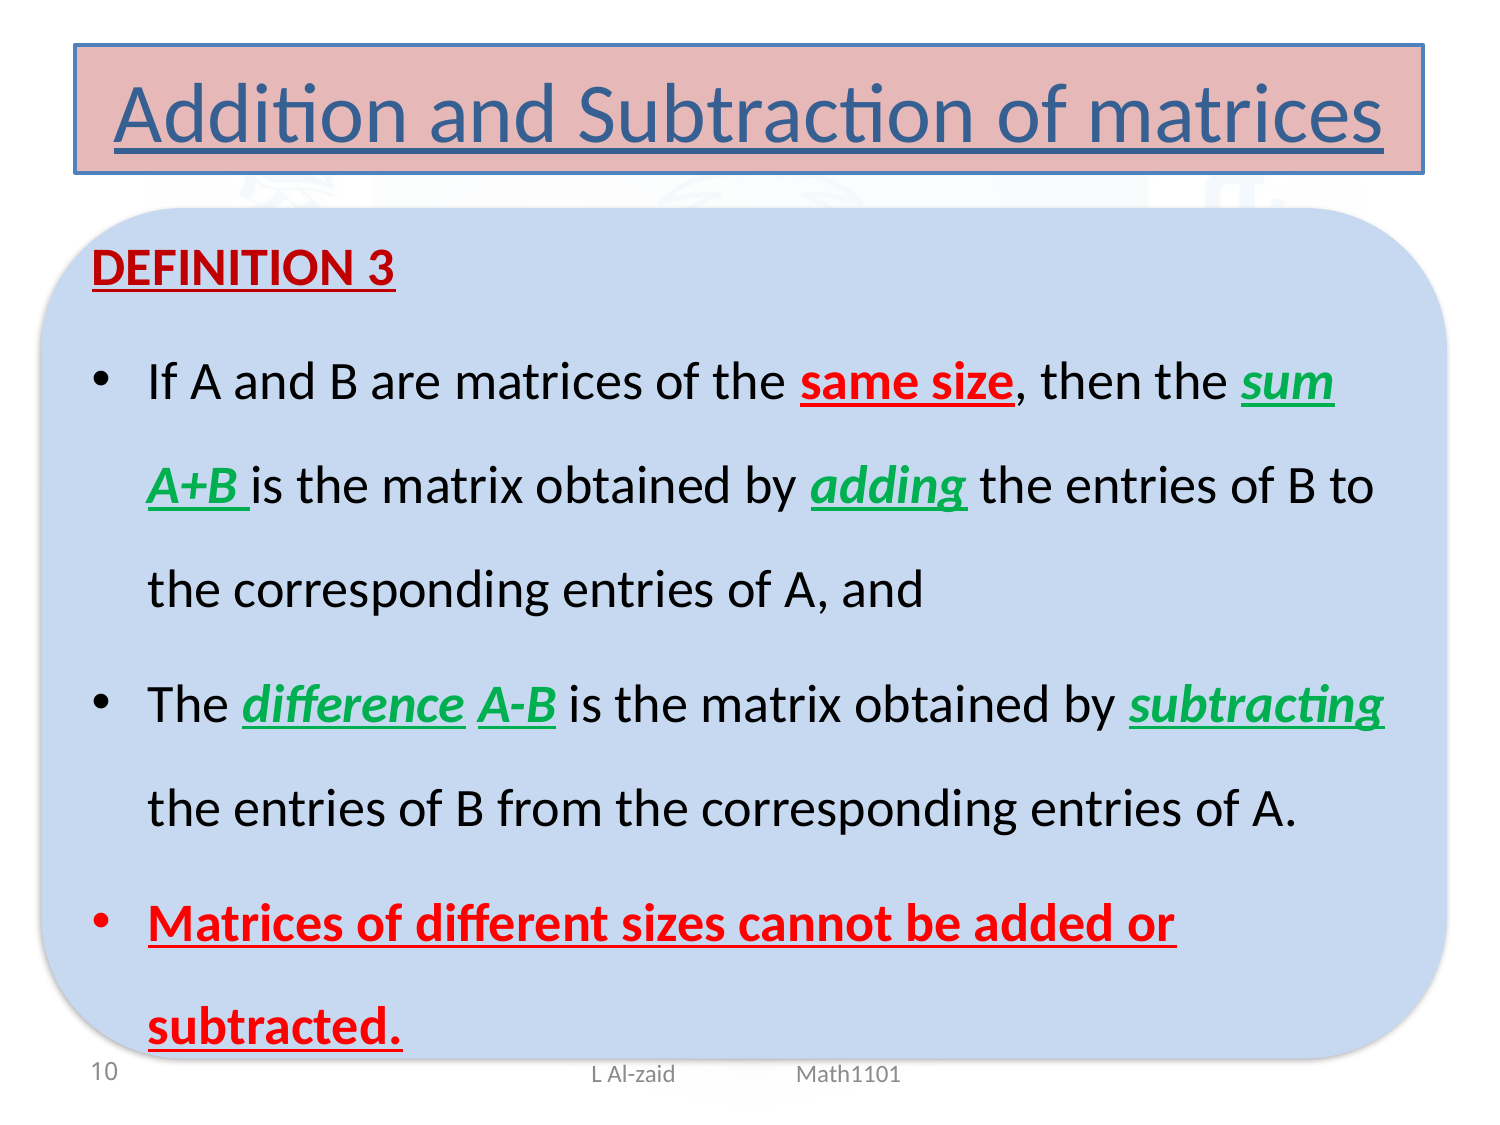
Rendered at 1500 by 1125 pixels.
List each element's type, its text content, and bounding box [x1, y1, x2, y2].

footer L Al-zaid Math1101 [512, 1042, 988, 1103]
text_box [41, 256, 1447, 1059]
slide_number 10 [75, 1042, 425, 1103]
list DEFINITION 3 If A and B are matrices of the same size, then the sum A+B is the matrix obtained by adding the entries of B to the corresponding entries of A, and The difference A-B is the matrix obtained by subtracting the entries of B from the corresponding entries of A. Matrices of different sizes cannot be added or subtracted. [76, 184, 1427, 970]
title Addition and Subtraction of matrices [73, 43, 1425, 175]
